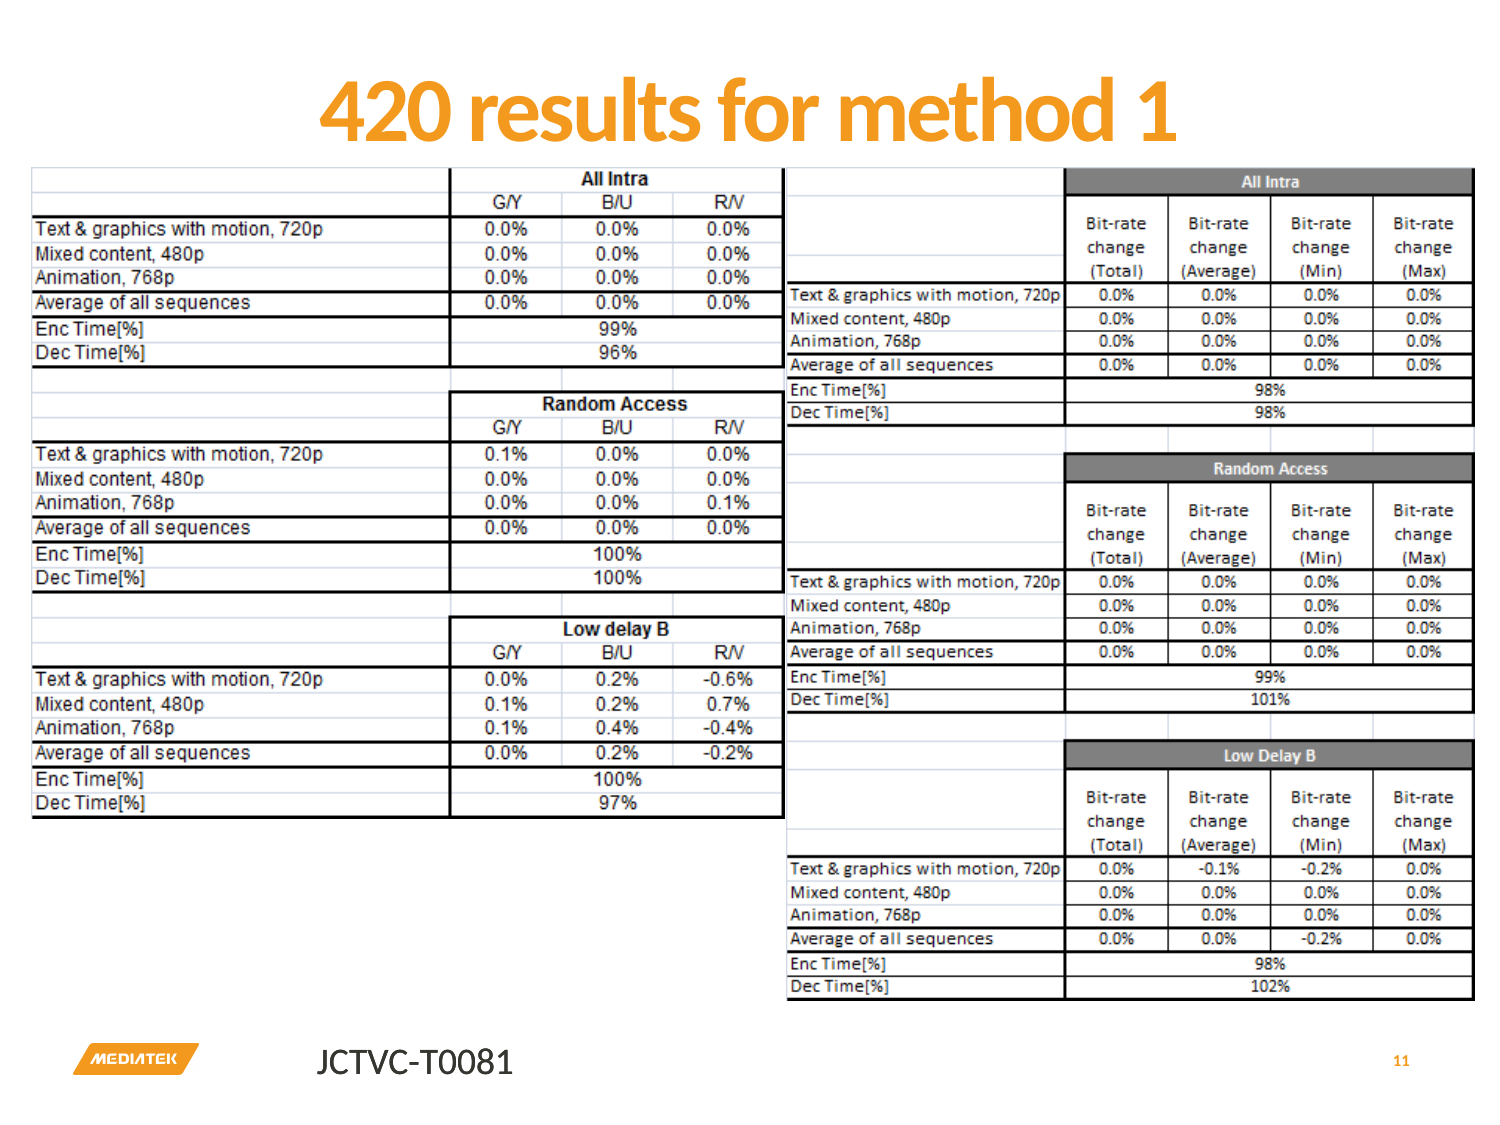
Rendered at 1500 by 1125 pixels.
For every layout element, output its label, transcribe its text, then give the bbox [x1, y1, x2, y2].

picture [73, 1043, 199, 1075]
title 420 results for method 1 [75, 70, 1425, 165]
slide_number 11 [1251, 1029, 1425, 1090]
picture [31, 167, 1476, 1001]
